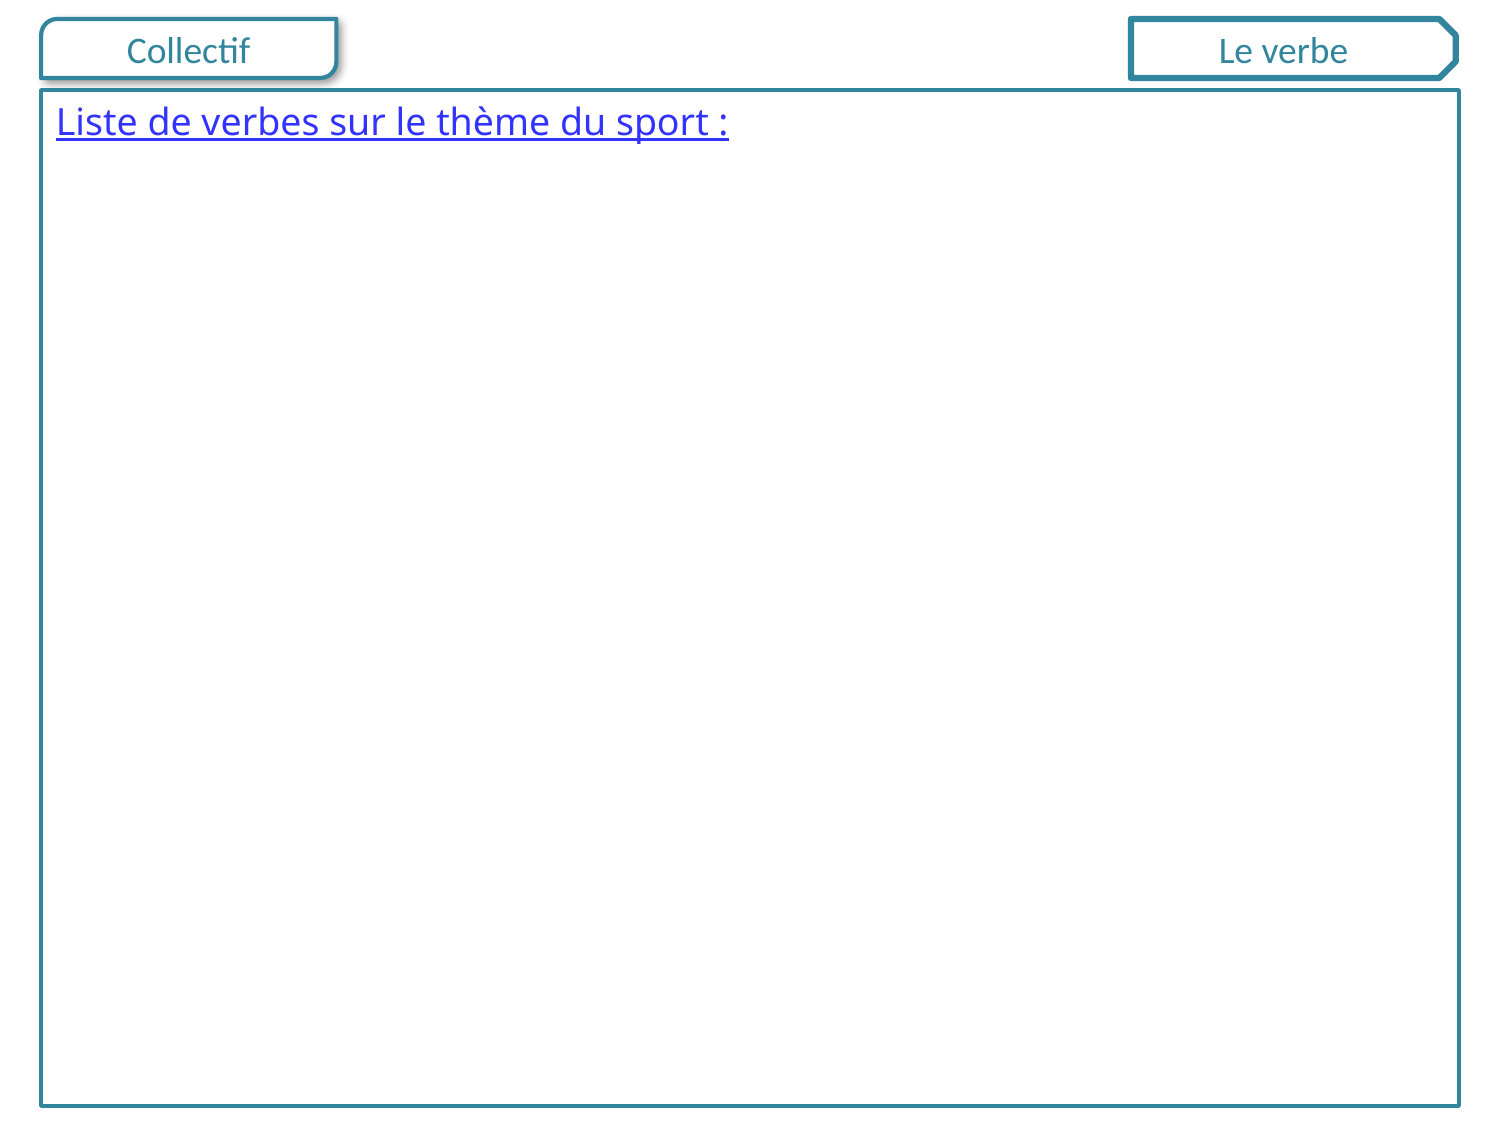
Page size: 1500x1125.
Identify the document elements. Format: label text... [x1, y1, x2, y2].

list Le verbe [1130, 19, 1438, 79]
list Liste de verbes sur le thème du sport : [39, 88, 1461, 1108]
